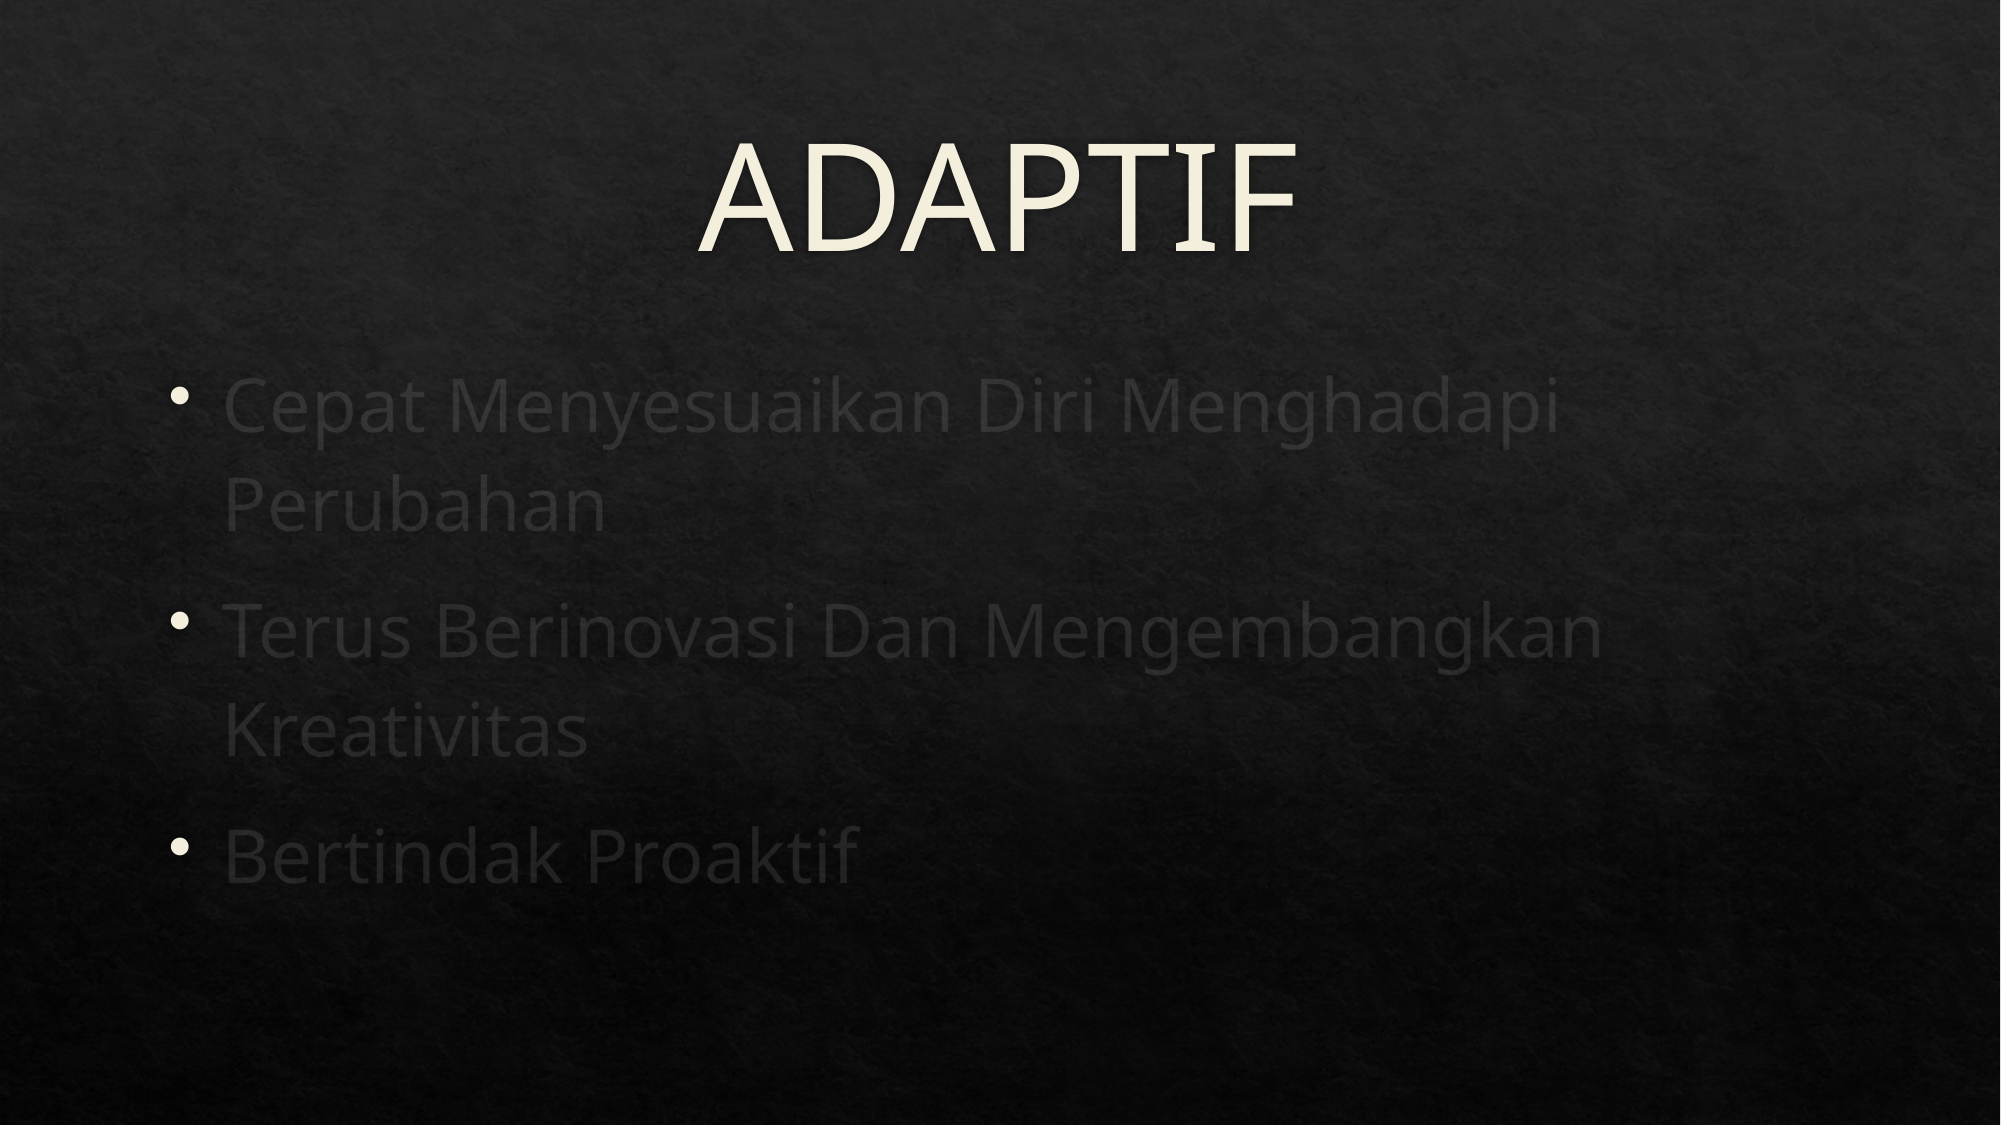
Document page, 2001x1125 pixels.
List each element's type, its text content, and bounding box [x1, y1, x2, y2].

title ADAPTIF [149, 99, 1849, 307]
list Cepat Menyesuaikan Diri Menghadapi Perubahan Terus Berinovasi Dan Mengembangkan Kreativitas Bertindak Proaktif [149, 340, 1849, 950]
